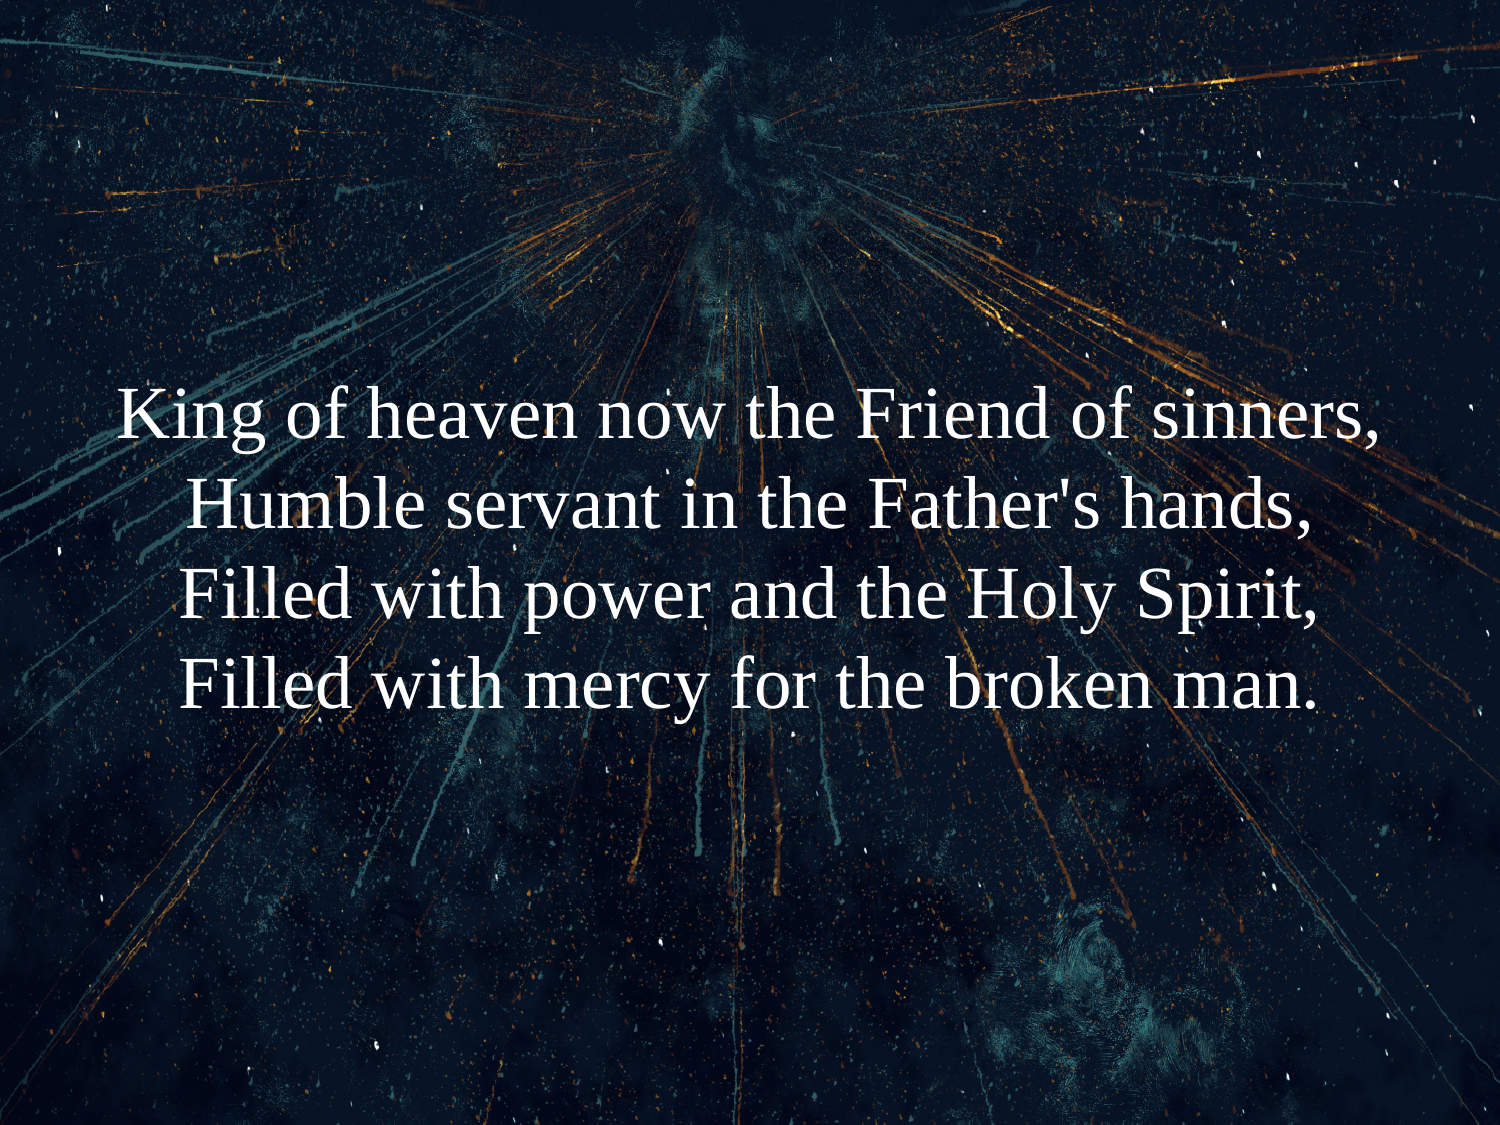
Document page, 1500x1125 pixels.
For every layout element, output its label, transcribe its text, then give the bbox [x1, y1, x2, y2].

picture [0, 0, 1500, 1125]
title King of heaven now the Friend of sinners, Humble servant in the Father's hands, Filled with power and the Holy Spirit, Filled with mercy for the broken man. [37, 450, 1463, 638]
